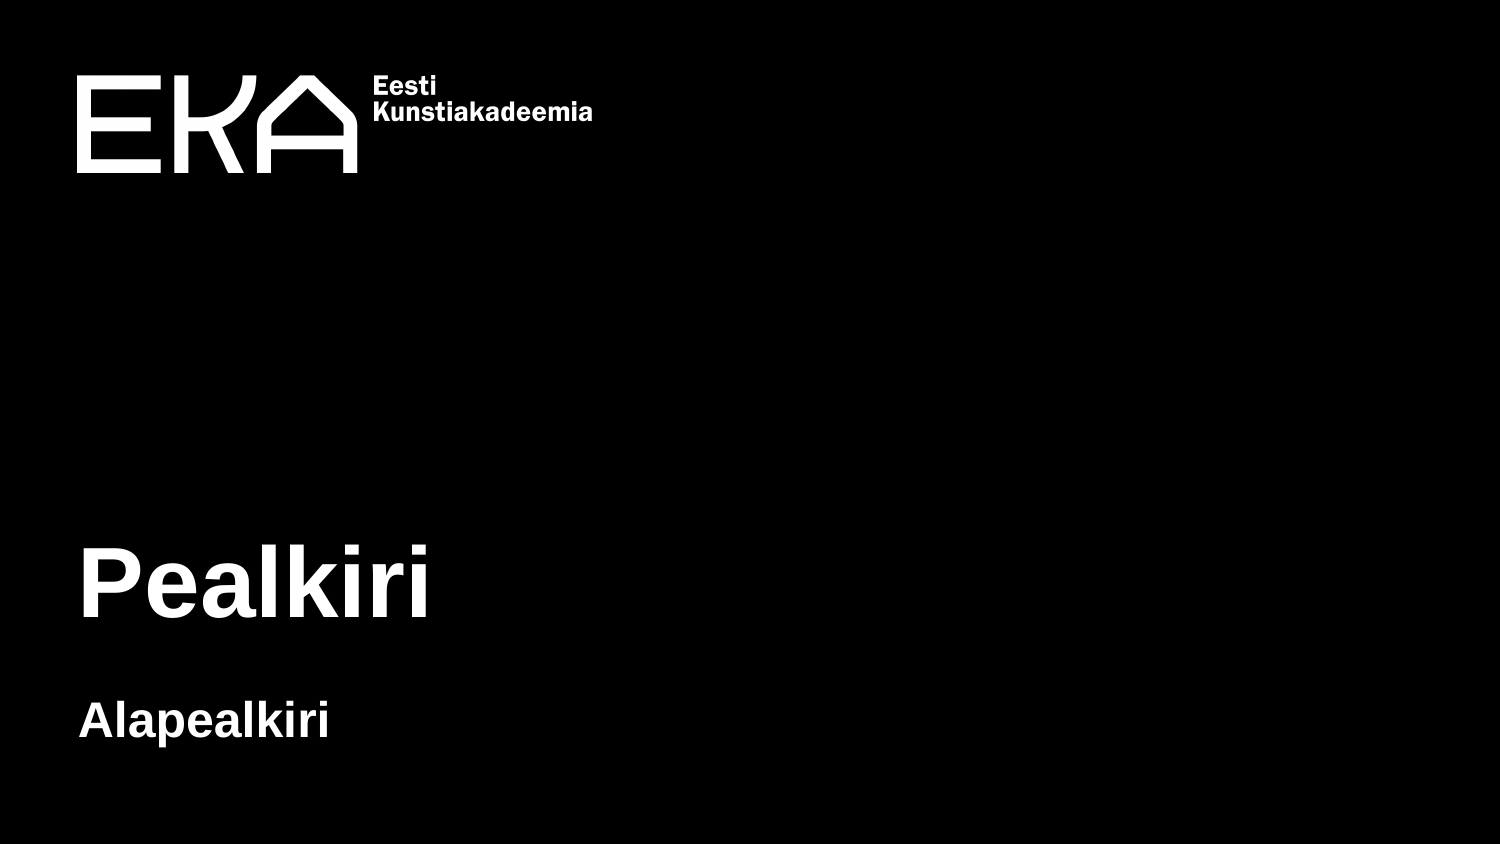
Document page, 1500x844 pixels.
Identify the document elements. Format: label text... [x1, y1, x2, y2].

picture [77, 75, 592, 173]
title Pealkiri [77, 526, 1203, 639]
subtitle Alapealkiri [77, 694, 1203, 749]
